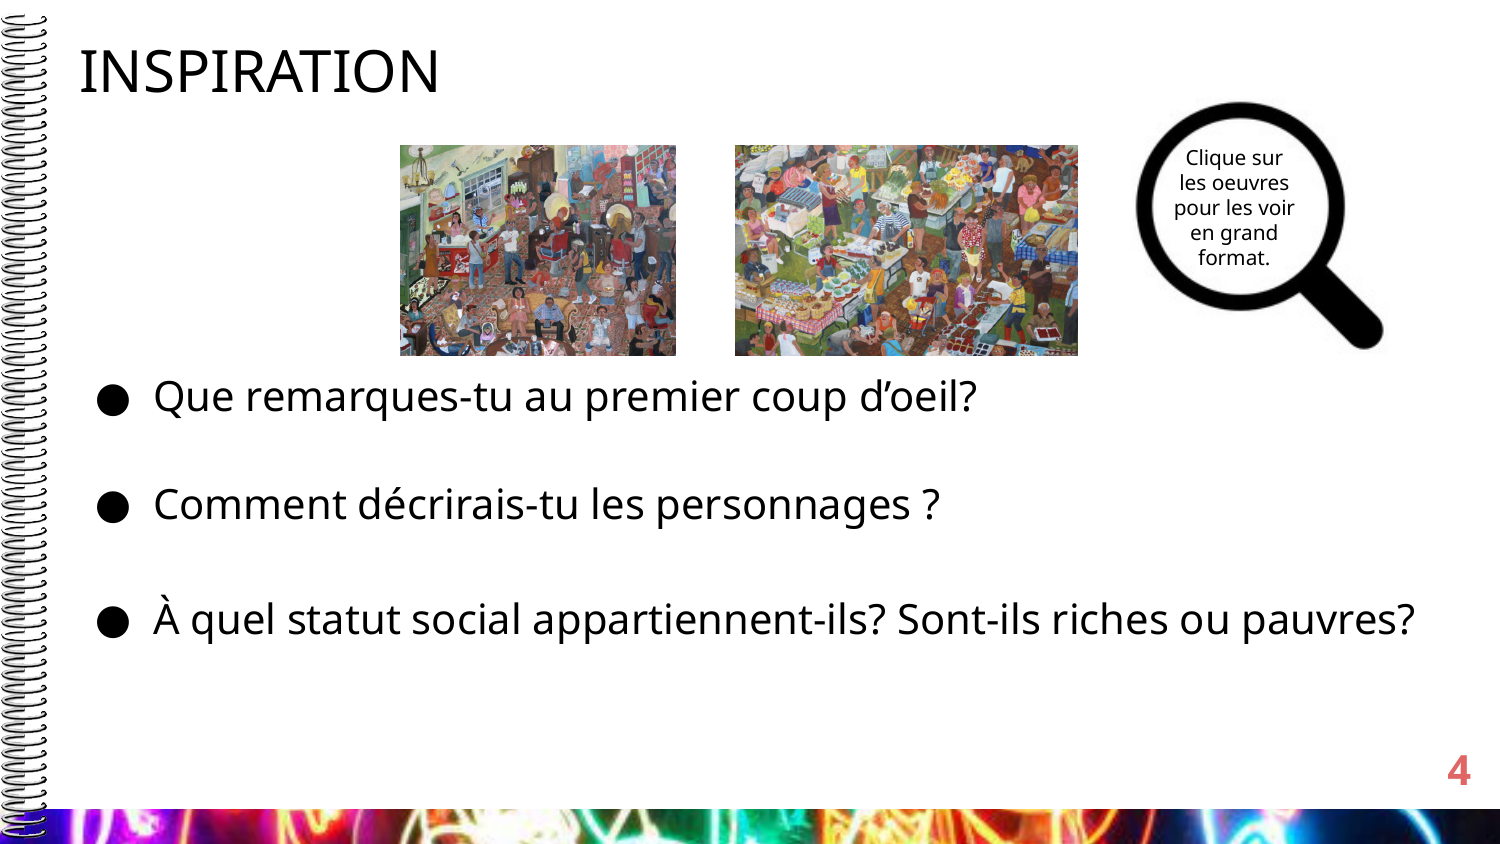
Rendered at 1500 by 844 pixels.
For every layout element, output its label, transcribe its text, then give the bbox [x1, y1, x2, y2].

title INSPIRATION [64, 19, 1462, 114]
picture [734, 32, 1454, 419]
text_box 4 [1430, 728, 1489, 807]
title Que remarques-tu au premier coup d’oeil? Comment décrirais-tu les personnages ? À quel statut social appartiennent-ils? Sont-ils riches ou pauvres? [64, 347, 1462, 794]
picture [400, 145, 676, 356]
picture [0, 0, 1500, 844]
